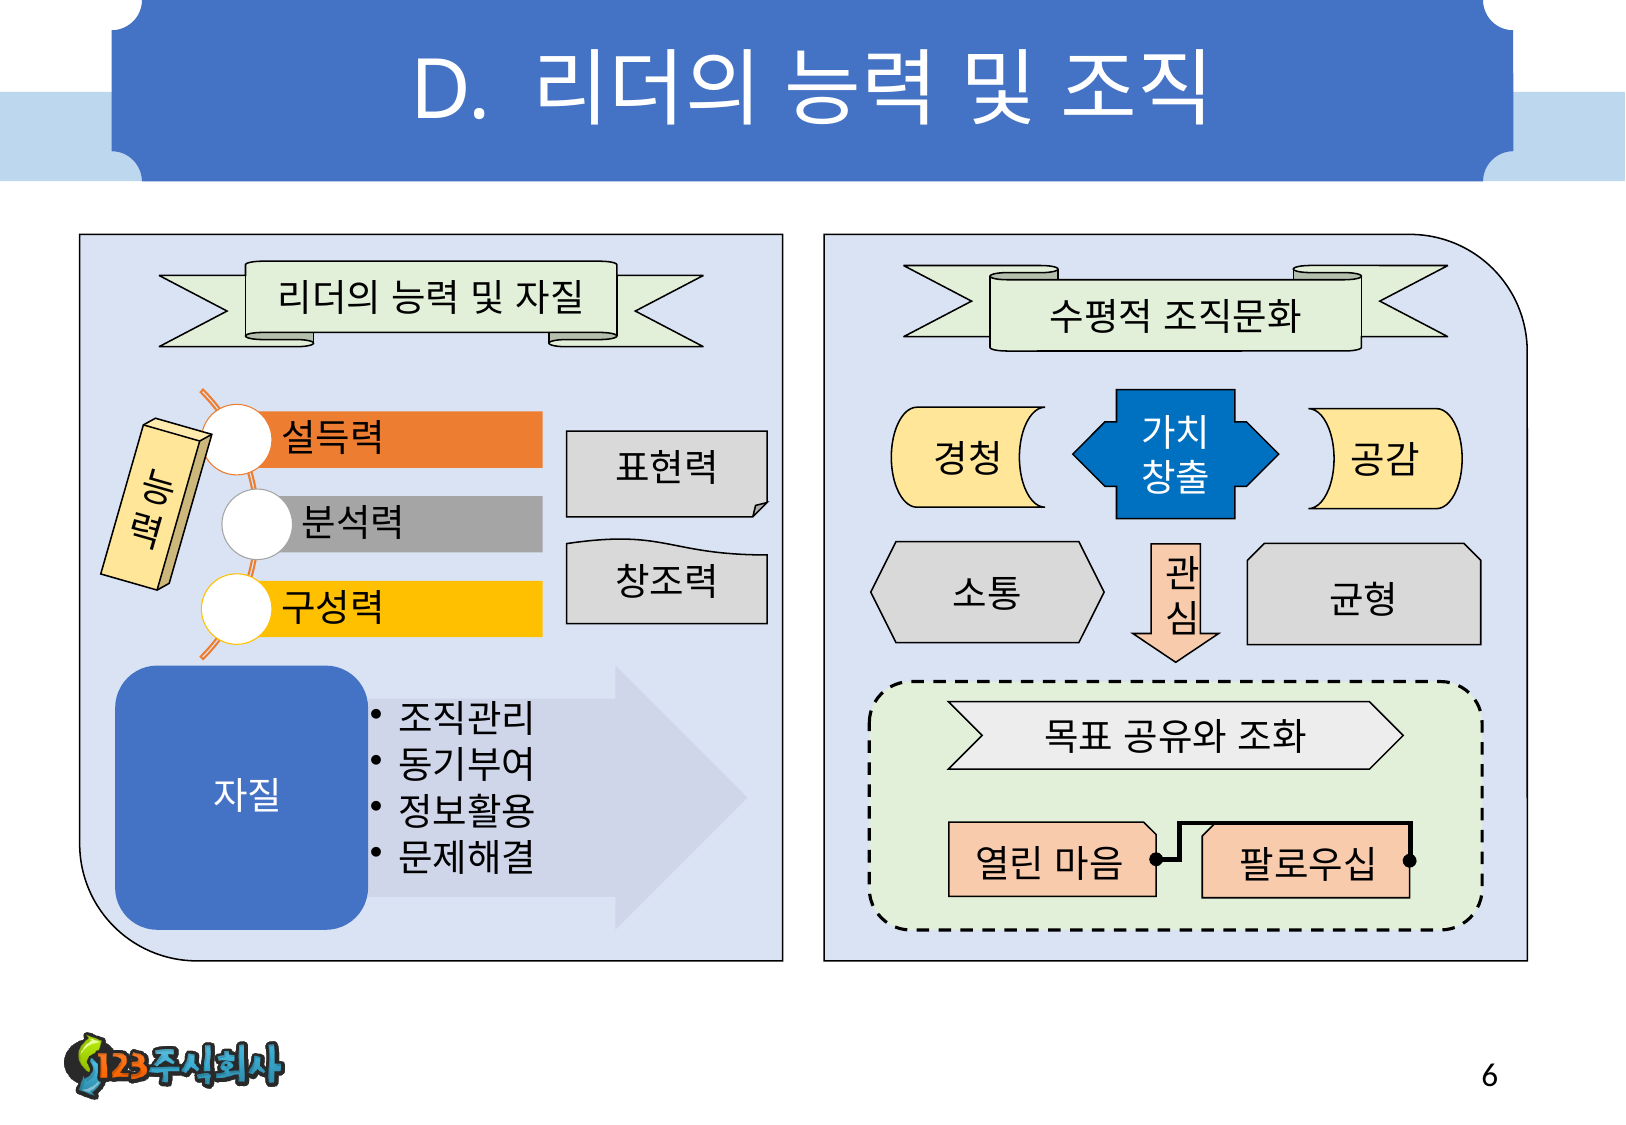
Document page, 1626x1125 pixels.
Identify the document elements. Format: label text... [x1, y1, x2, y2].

text_box [78, 233, 784, 962]
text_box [196, 383, 546, 665]
text_box [868, 680, 1484, 932]
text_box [115, 665, 748, 930]
text_box 관심 [1129, 542, 1223, 664]
text_box 소통 [869, 540, 1106, 644]
text_box 창조력 [588, 550, 746, 611]
text_box 목표 공유와 조화 [1180, 700, 1405, 771]
text_box [565, 538, 769, 625]
text_box 표현력 [565, 430, 771, 518]
text_box 열린 마음 [947, 821, 1158, 898]
text_box 목표 공유와 조화 [945, 700, 1178, 771]
text_box 균형 [1246, 542, 1482, 646]
slide_number 6 [1147, 1042, 1514, 1103]
picture [53, 1020, 295, 1110]
text_box 수평적 조직문화 [903, 264, 1449, 353]
text_box 가치 창출 [1071, 388, 1281, 520]
text_box 공감 [1308, 407, 1464, 510]
text_box 팔로우십 [1201, 825, 1411, 899]
text_box [823, 233, 1529, 962]
title D. 리더의 능력 및 조직 [111, 3, 1514, 182]
text_box 리더의 능력 및 자질 [158, 260, 704, 348]
text_box 경청 [890, 406, 1046, 509]
text_box 능력 [99, 417, 196, 592]
